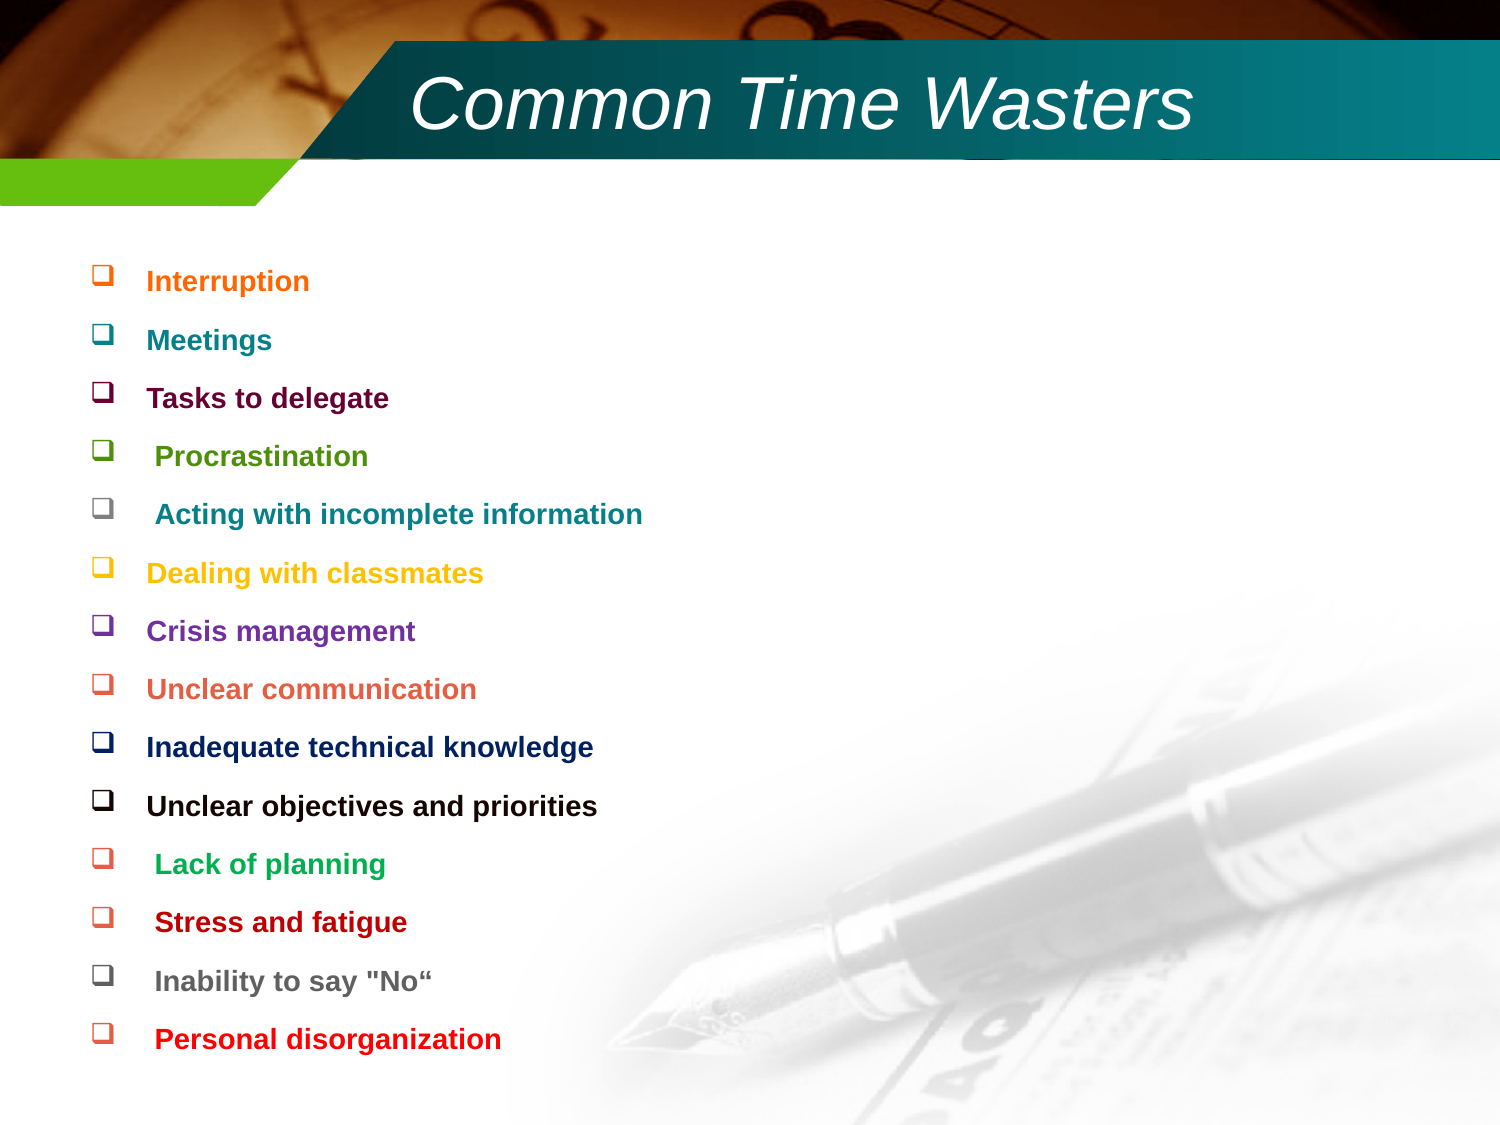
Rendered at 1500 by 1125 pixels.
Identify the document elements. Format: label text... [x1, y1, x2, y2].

list Interruption Meetings Tasks to delegate Procrastination Acting with incomplete information Dealing with classmates Crisis management Unclear communication Inadequate technical knowledge Unclear objectives and priorities Lack of planning Stress and fatigue Inability to say "No“ Personal disorganization [75, 237, 1325, 1050]
title Common Time Wasters [394, 37, 1433, 163]
picture [0, 0, 1500, 158]
picture [490, 448, 1500, 1125]
